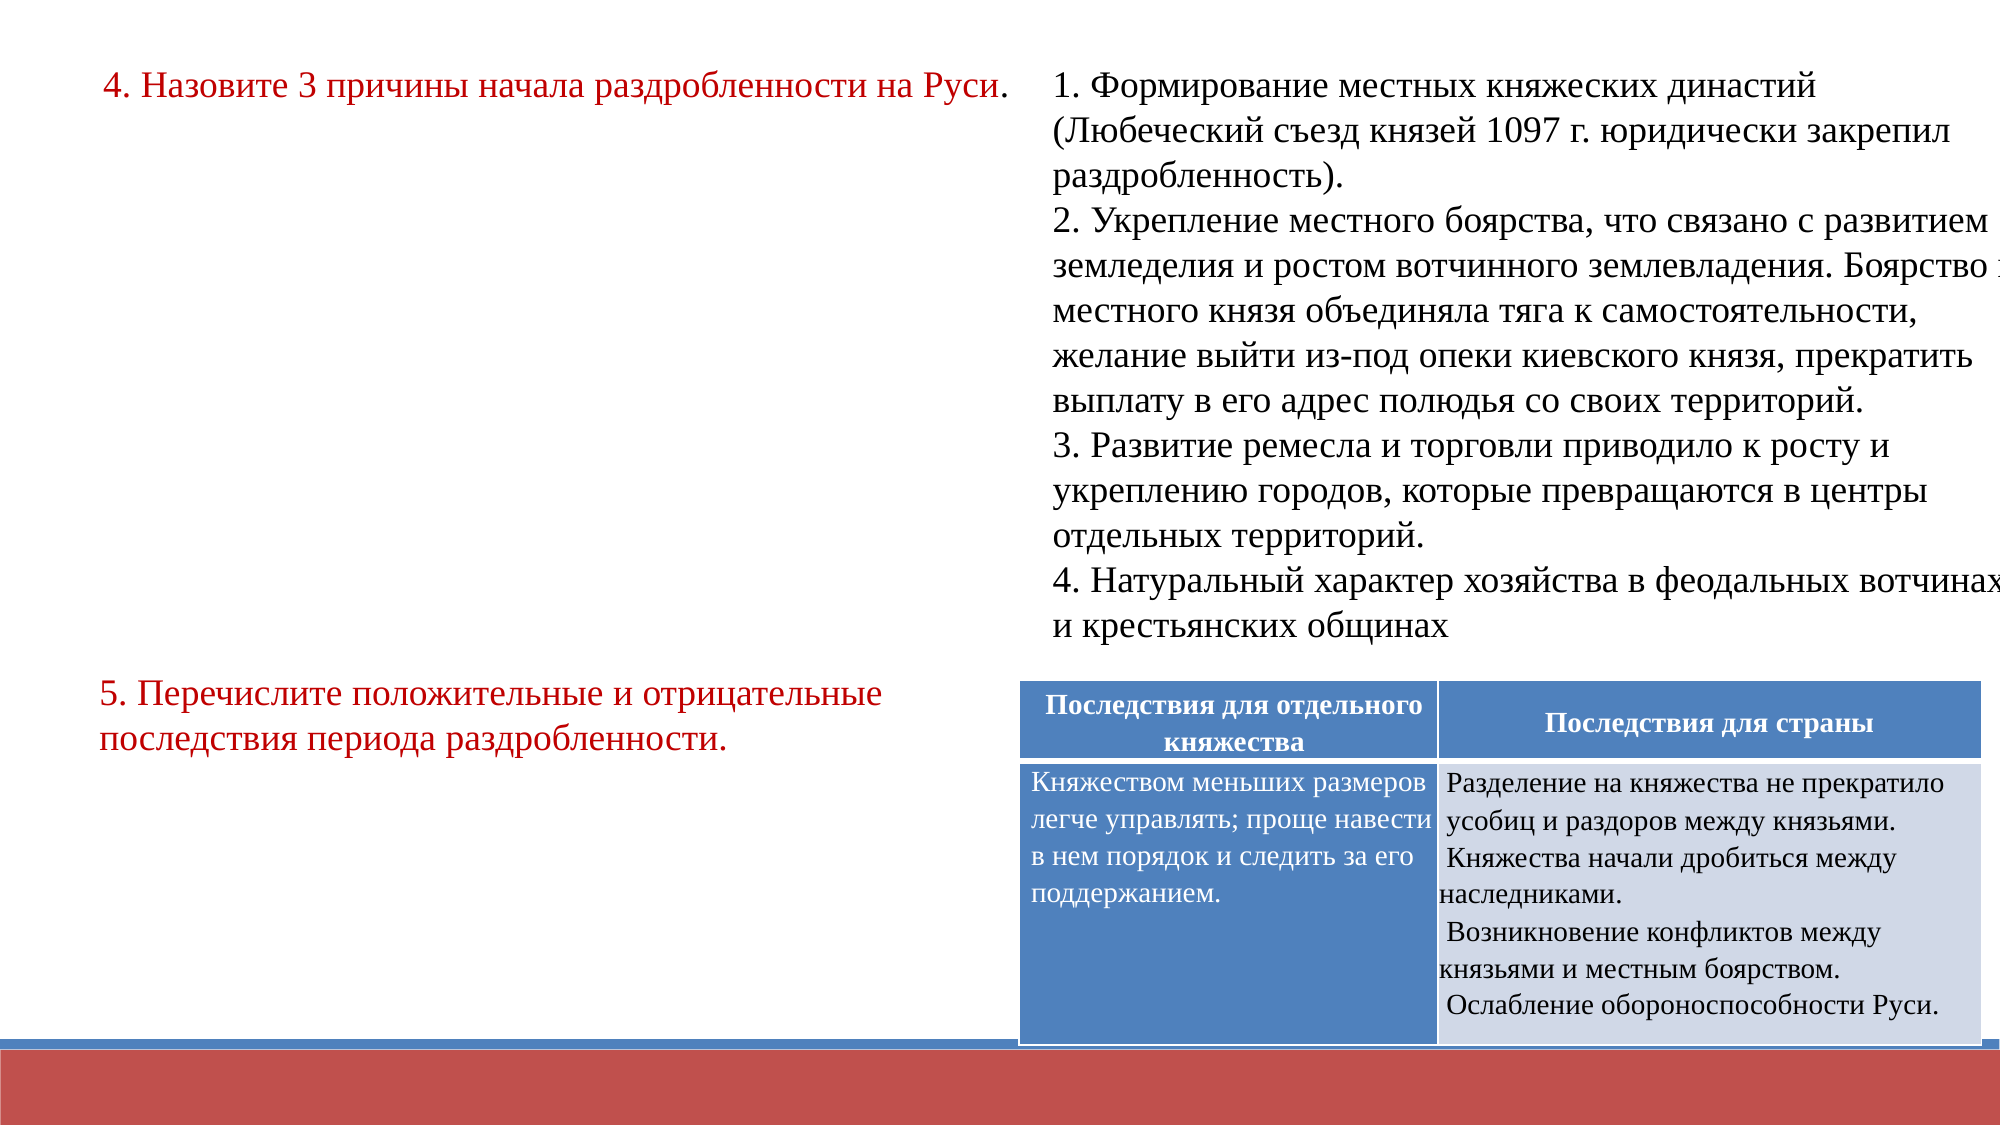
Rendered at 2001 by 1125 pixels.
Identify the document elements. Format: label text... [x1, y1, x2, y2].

text_box 5. Перечислите положительные и отрицательные последствия периода раздробленности. [84, 660, 971, 766]
table_header Последствия для отдельного княжества [1020, 681, 1437, 758]
table_header Последствия для страны [1439, 681, 1981, 758]
table_cell Княжеством меньших размеров легче управлять; проще навести в нем порядок и следить за его поддержанием. [1020, 764, 1437, 1044]
text_box 4. Назовите 3 причины начала раздробленности на Руси. [88, 52, 1034, 113]
table_cell Разделение на княжества не прекратило усобиц и раздоров между князьями. Княжества начали дробиться между наследниками. Возникновение конфликтов между князьями и местным боярством. Ослабление обороноспособности Руси. [1439, 764, 1981, 1044]
text_box 1. Формирование местных княжеских династий (Любеческий съезд князей 1097 г. юридически закрепил раздробленность). 2. Укрепление местного боярства, что связано с развитием земледелия и ростом вотчинного землевладения. Боярство и местного князя объединяла тяга к самостоятельности, желание выйти из-под опеки киевского князя, прекратить выплату в его адрес полюдья со своих территорий. 3. Развитие ремесла и торговли приводило к росту и укреплению городов, которые превращаются в центры отдельных территорий. 4. Натуральный характер хозяйства в феодальных вотчинах и крестьянских общинах [1037, 52, 2000, 653]
